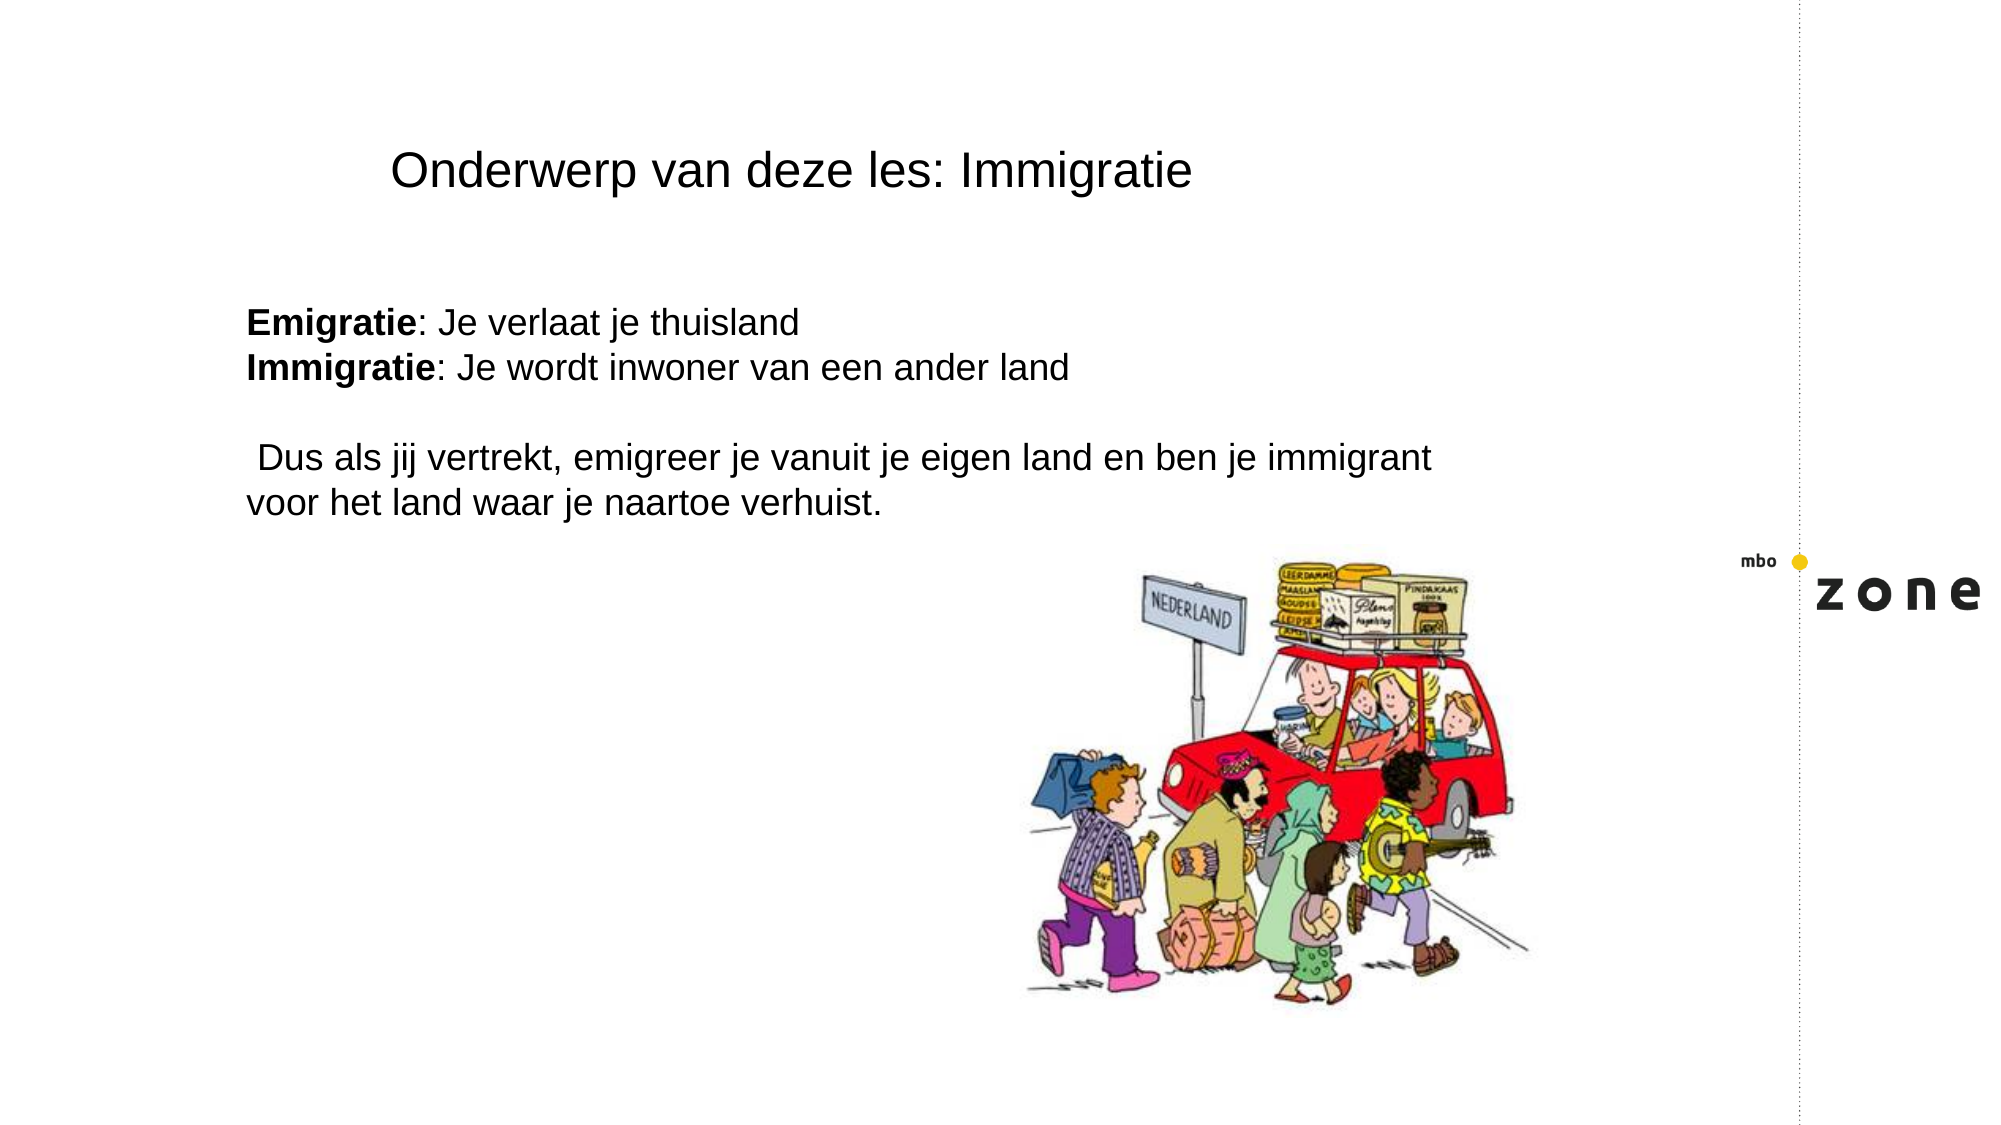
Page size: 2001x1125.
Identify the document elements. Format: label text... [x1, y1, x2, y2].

picture [957, 544, 1589, 1018]
picture [1596, 0, 2001, 1125]
text_box Onderwerp van deze les: Immigratie [375, 130, 1664, 205]
text_box Emigratie: Je verlaat je thuisland Immigratie: Je wordt inwoner van een ander land Dus als jij vertrekt, emigreer je vanuit je eigen land en ben je immigrant voor het land waar je naartoe verhuist. [231, 290, 1496, 531]
